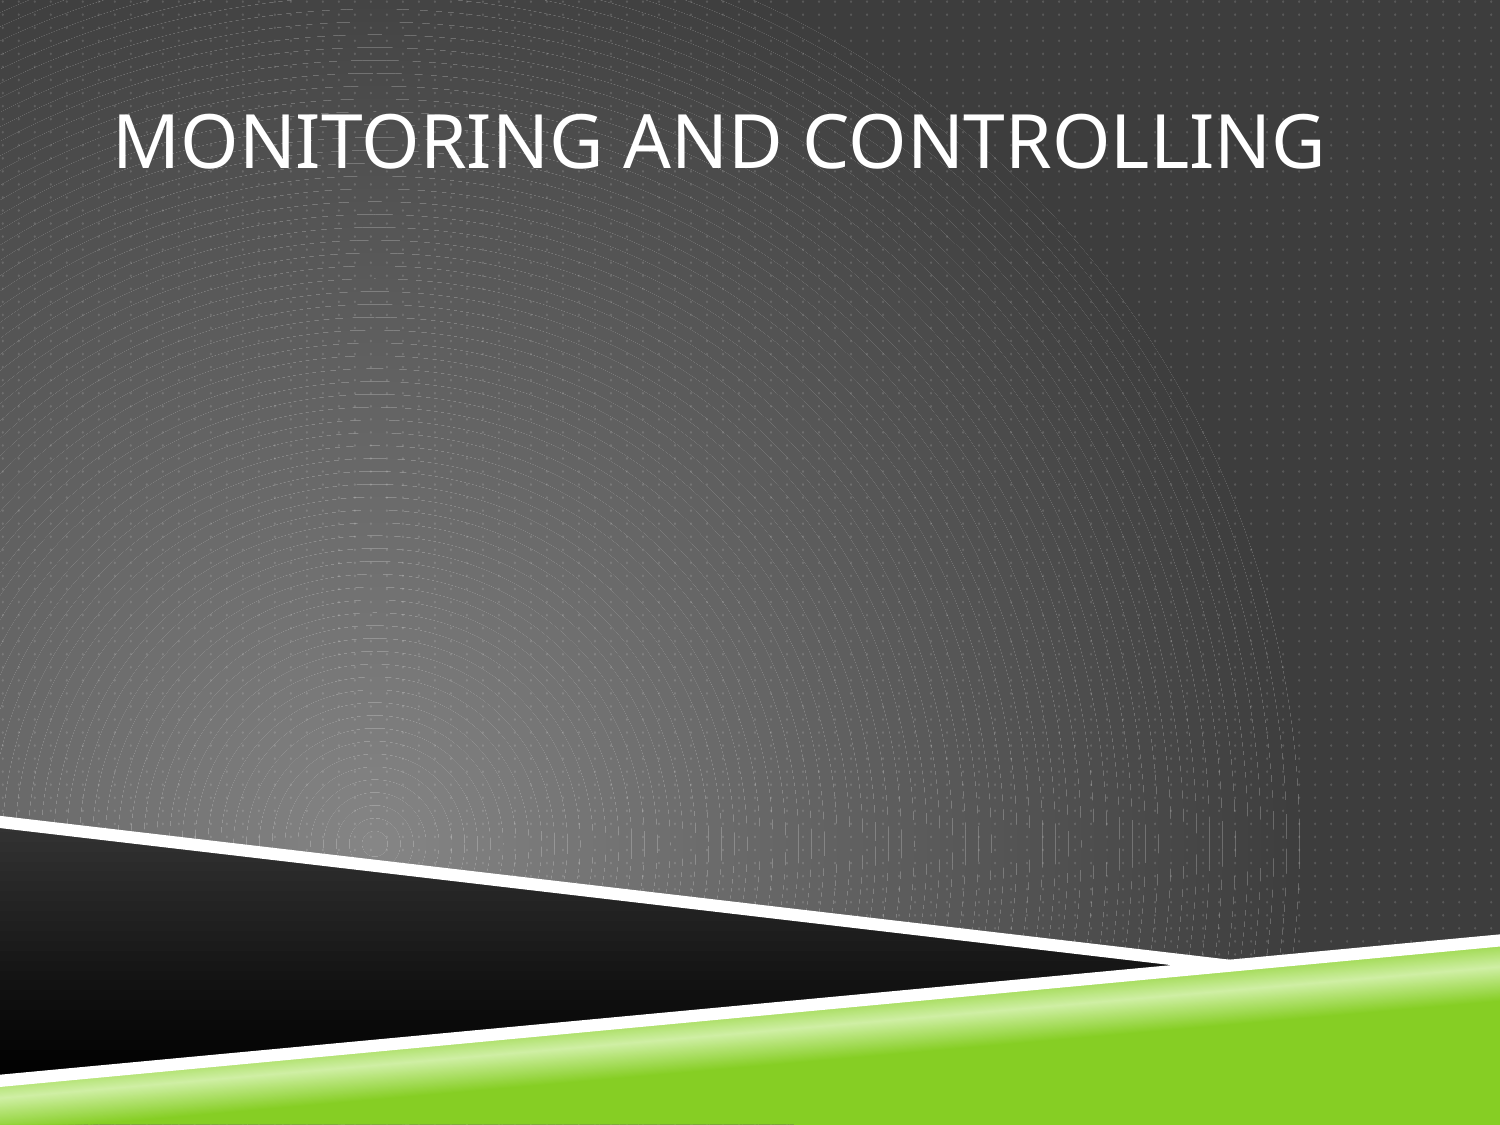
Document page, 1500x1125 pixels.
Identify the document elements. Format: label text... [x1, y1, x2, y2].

title Monitoring and Controlling [112, 45, 1388, 233]
